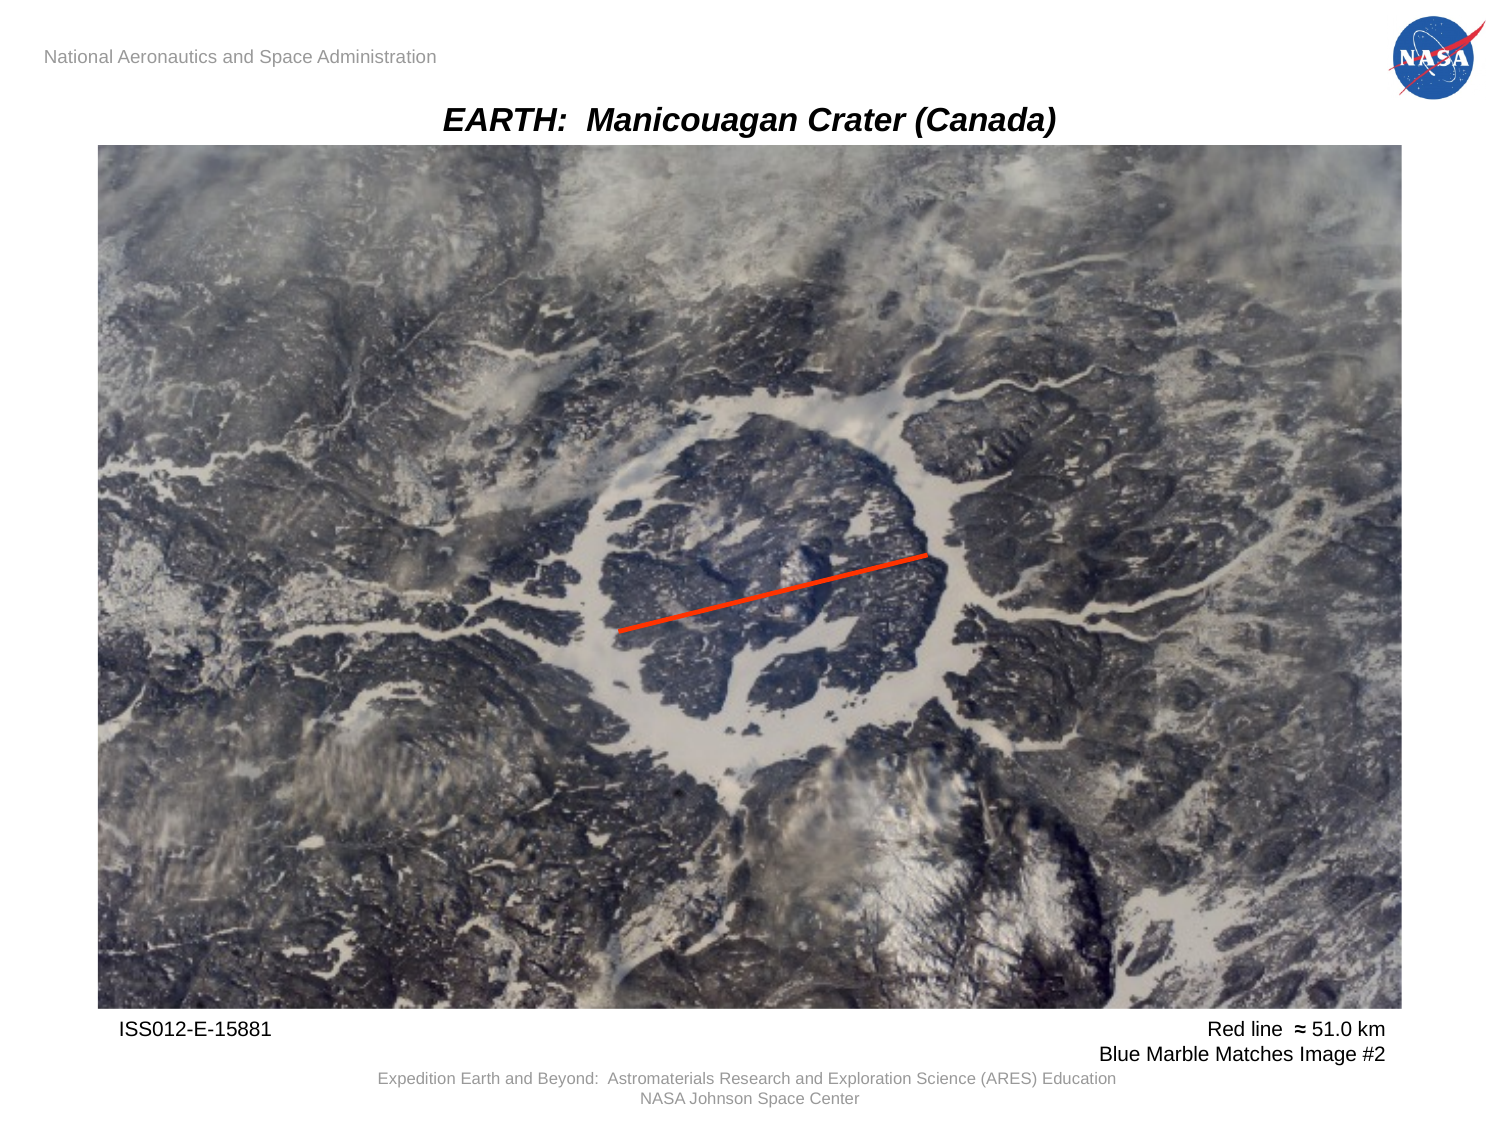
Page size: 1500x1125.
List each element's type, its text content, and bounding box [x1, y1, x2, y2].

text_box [97, 145, 1403, 1075]
picture [1387, 15, 1486, 100]
text_box EARTH: Manicouagan Crater (Canada) [381, 90, 1119, 144]
